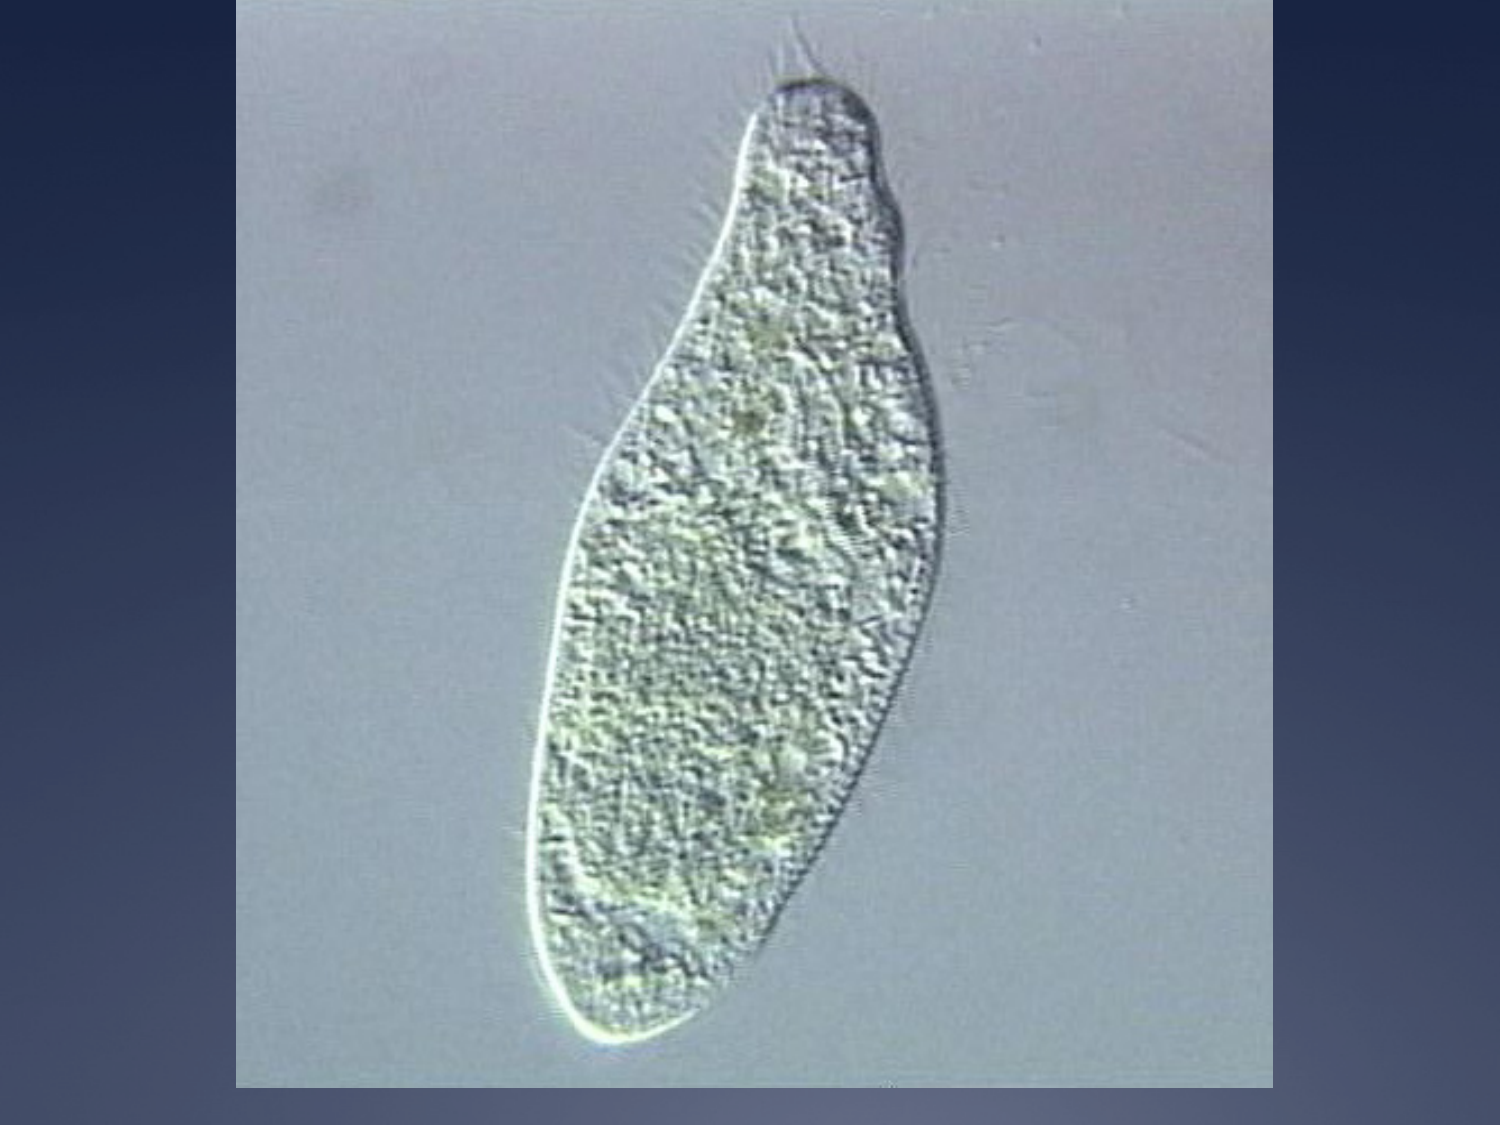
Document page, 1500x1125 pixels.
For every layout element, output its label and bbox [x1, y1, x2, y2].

list [0, 0, 1500, 1089]
